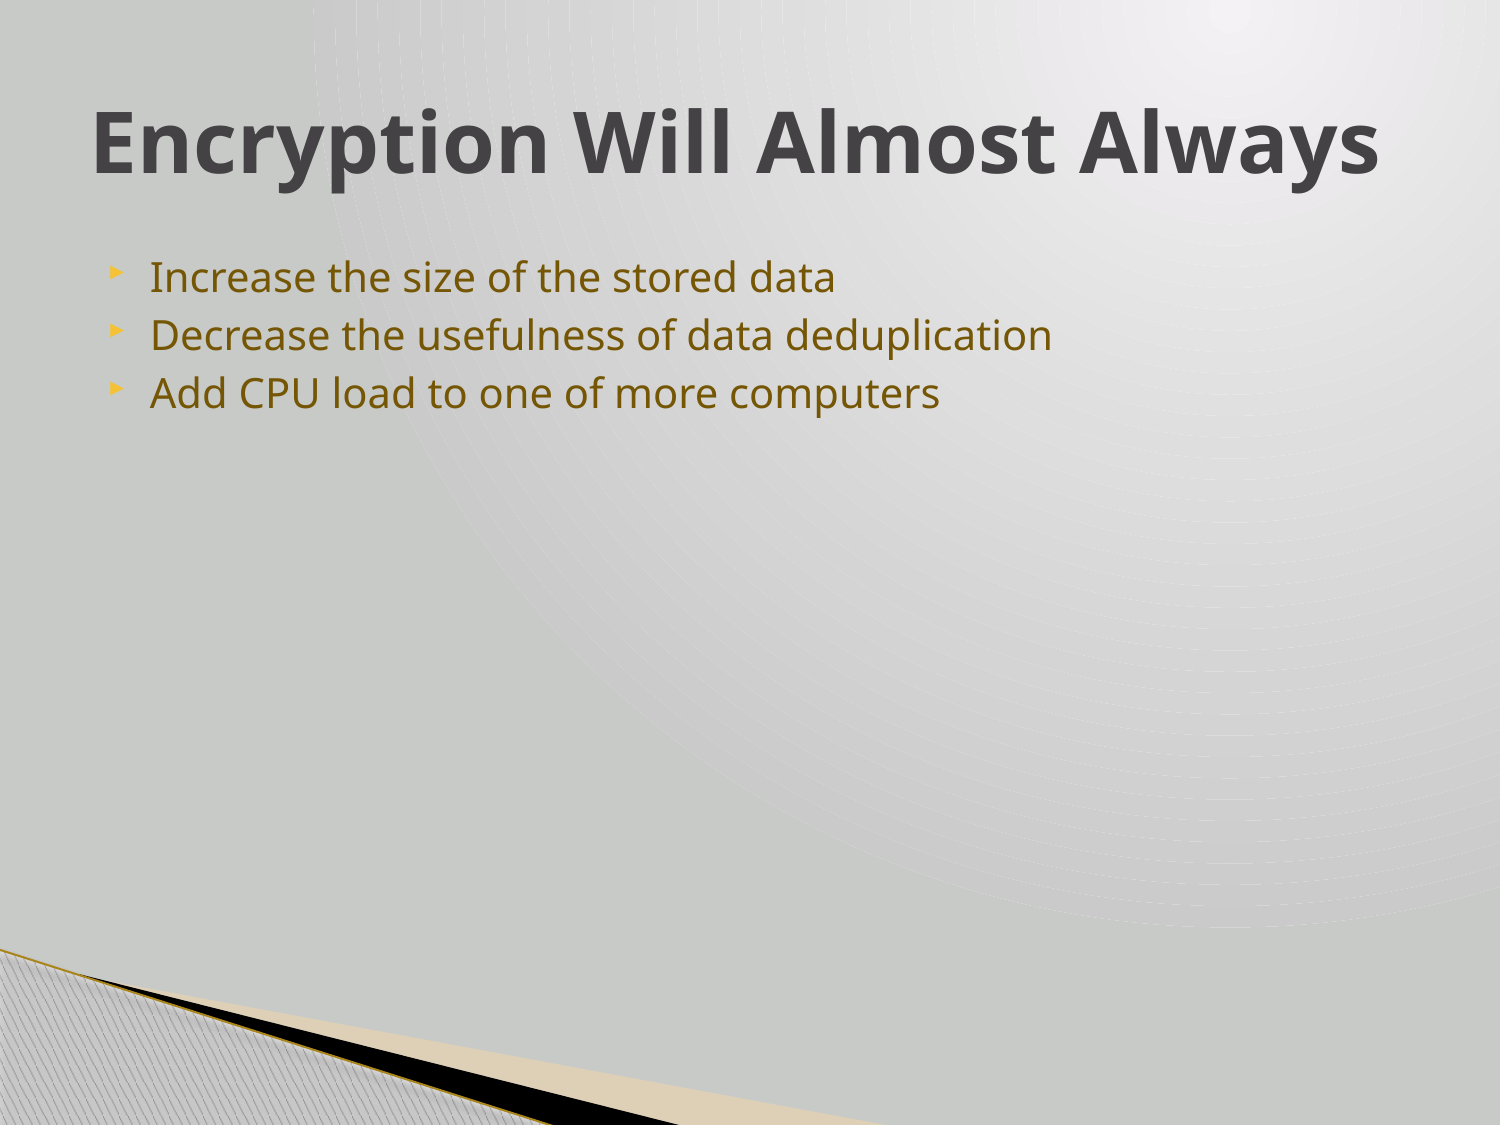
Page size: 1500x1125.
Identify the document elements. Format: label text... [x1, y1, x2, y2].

list Increase the size of the stored data Decrease the usefulness of data deduplication Add CPU load to one of more computers [75, 242, 1425, 986]
title Encryption Will Almost Always [75, 45, 1425, 233]
